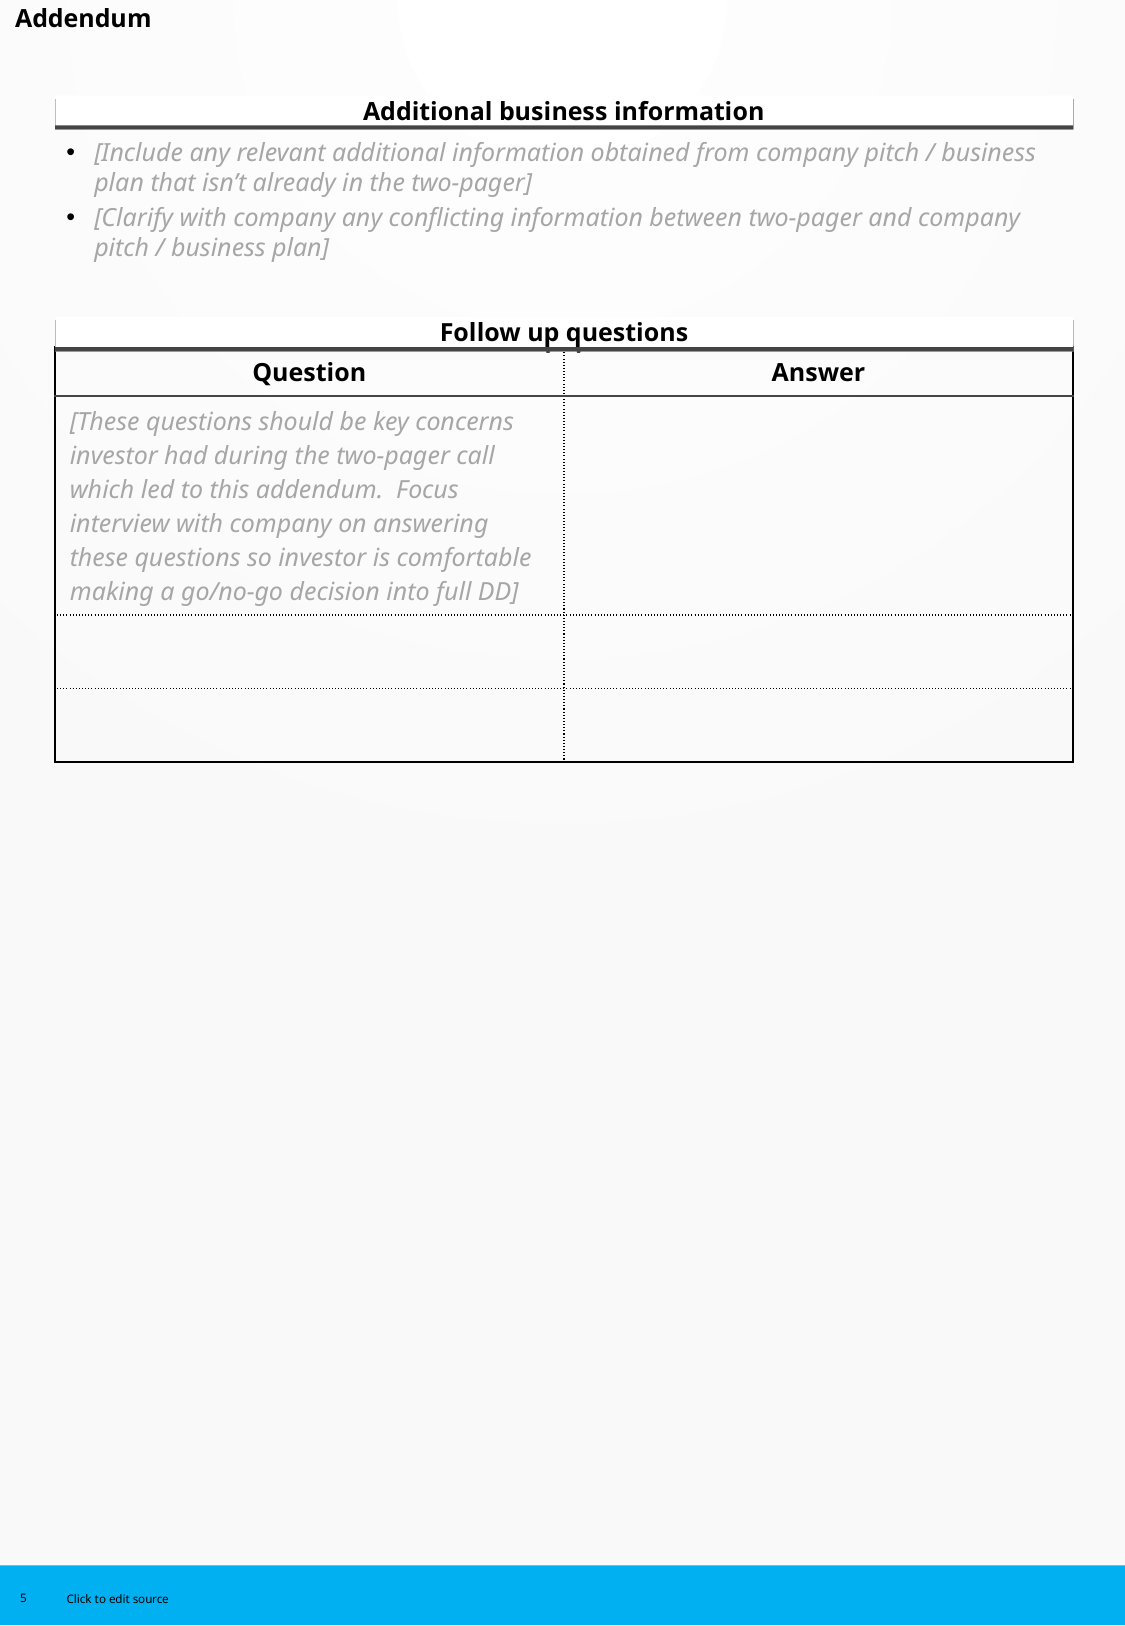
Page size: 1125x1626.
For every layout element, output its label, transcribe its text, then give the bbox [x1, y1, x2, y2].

table_header Question [56, 352, 564, 395]
table_cell [56, 615, 564, 689]
table_cell [564, 615, 1072, 689]
table_header Answer [564, 352, 1072, 395]
text_box Follow up questions [55, 316, 1074, 347]
table_cell [564, 689, 1072, 761]
text_box Addendum [0, 0, 525, 37]
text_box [55, 94, 1074, 308]
table_cell [564, 397, 1072, 615]
table_cell [56, 689, 564, 761]
table_cell [These questions should be key concerns investor had during the two-pager call which led to this addendum. Focus interview with company on answering these questions so investor is comfortable making a go/no-go decision into full DD] [56, 397, 564, 615]
